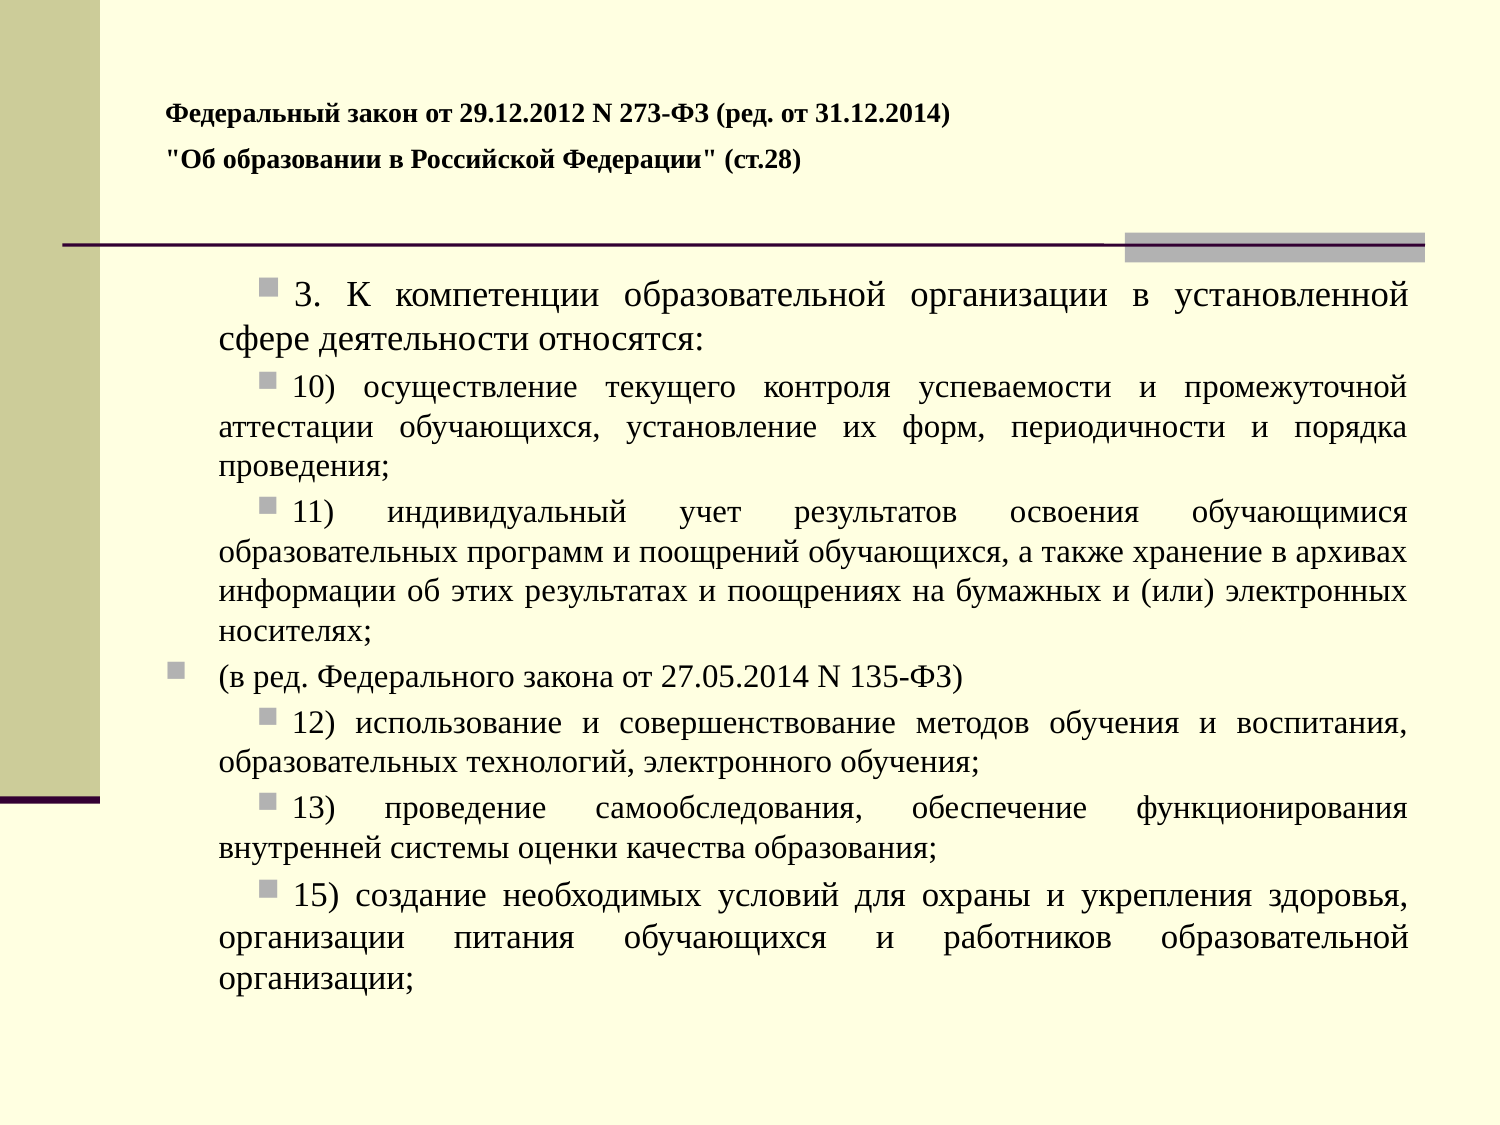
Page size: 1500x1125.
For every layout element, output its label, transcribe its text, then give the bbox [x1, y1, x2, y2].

title Федеральный закон от 29.12.2012 N 273-ФЗ (ред. от 31.12.2014) "Об образовании в Российской Федерации" (ст.28) [150, 45, 1425, 234]
list 3. К компетенции образовательной организации в установленной сфере деятельности относятся: 10) осуществление текущего контроля успеваемости и промежуточной аттестации обучающихся, установление их форм, периодичности и порядка проведения; 11) индивидуальный учет результатов освоения обучающимися образовательных программ и поощрений обучающихся, а также хранение в архивах информации об этих результатах и поощрениях на бумажных и (или) электронных носителях; (в ред. Федерального закона от 27.05.2014 N 135-ФЗ) 12) использование и совершенствование методов обучения и воспитания, образовательных технологий, электронного обучения; 13) проведение самообследования, обеспечение функционирования внутренней системы оценки качества образования; 15) создание необходимых условий для охраны и укрепления здоровья, организации питания обучающихся и работников образовательной организации; [150, 262, 1425, 1006]
